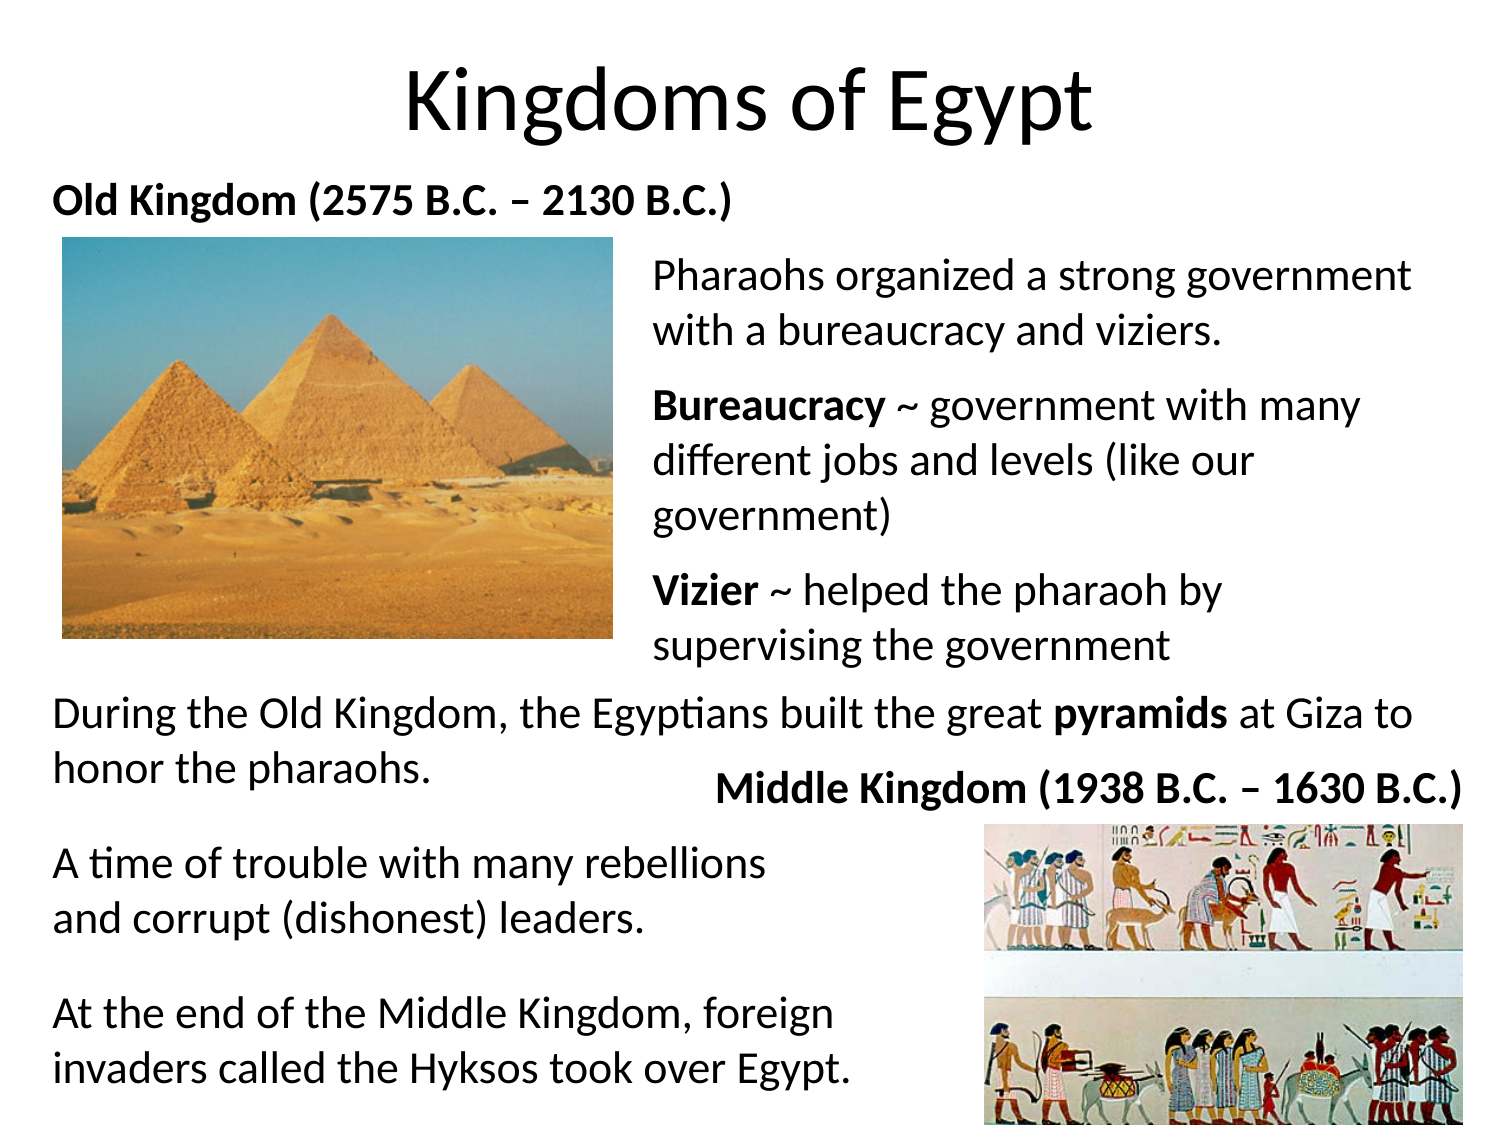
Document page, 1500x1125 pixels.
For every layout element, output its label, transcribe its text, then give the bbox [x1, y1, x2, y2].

picture [62, 237, 613, 639]
text_box Old Kingdom (2575 B.C. – 2130 B.C.) [37, 162, 800, 233]
title Kingdoms of Egypt [75, 0, 1425, 188]
text_box During the Old Kingdom, the Egyptians built the great pyramids at Giza to honor the pharaohs. [37, 674, 1450, 800]
text_box Middle Kingdom (1938 B.C. – 1630 B.C.) [699, 750, 1500, 820]
text_box At the end of the Middle Kingdom, foreign invaders called the Hyksos took over Egypt. [37, 974, 925, 1100]
text_box Pharaohs organized a strong government with a bureaucracy and viziers. Bureaucracy ~ government with many different jobs and levels (like our government) Vizier ~ helped the pharaoh by supervising the government [637, 237, 1438, 674]
text_box A time of trouble with many rebellions and corrupt (dishonest) leaders. [37, 824, 850, 950]
picture [983, 824, 1463, 1125]
